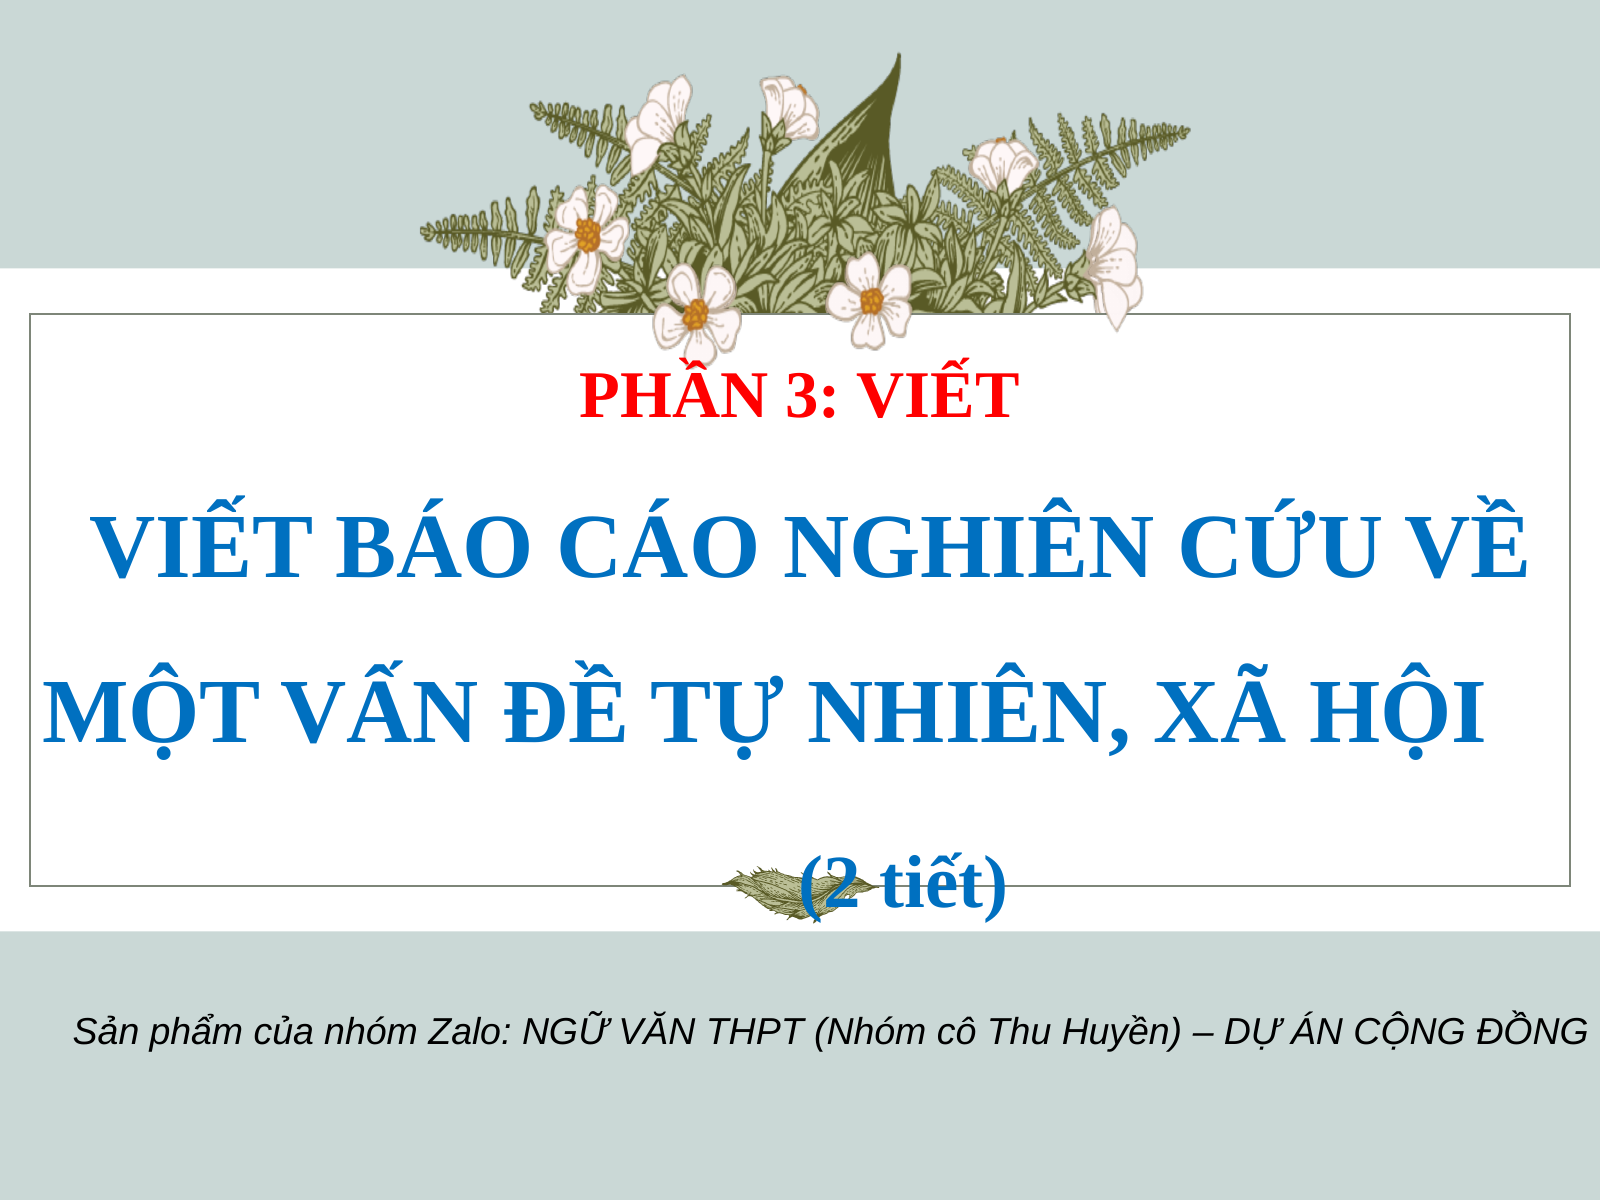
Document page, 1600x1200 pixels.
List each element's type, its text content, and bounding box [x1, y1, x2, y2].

picture [410, 32, 1201, 303]
text_box PHẦN 3: VIẾT VIẾT BÁO CÁO NGHIÊN CỨU VỀ MỘT VẤN ĐỀ TỰ NHIÊN, XÃ HỘI (2 tiết) [24, 303, 1575, 934]
text_box Sản phẩm của nhóm Zalo: NGỮ VĂN THPT (Nhóm cô Thu Huyền) – DỰ ÁN CỘNG ĐỒNG [24, 999, 1600, 1150]
